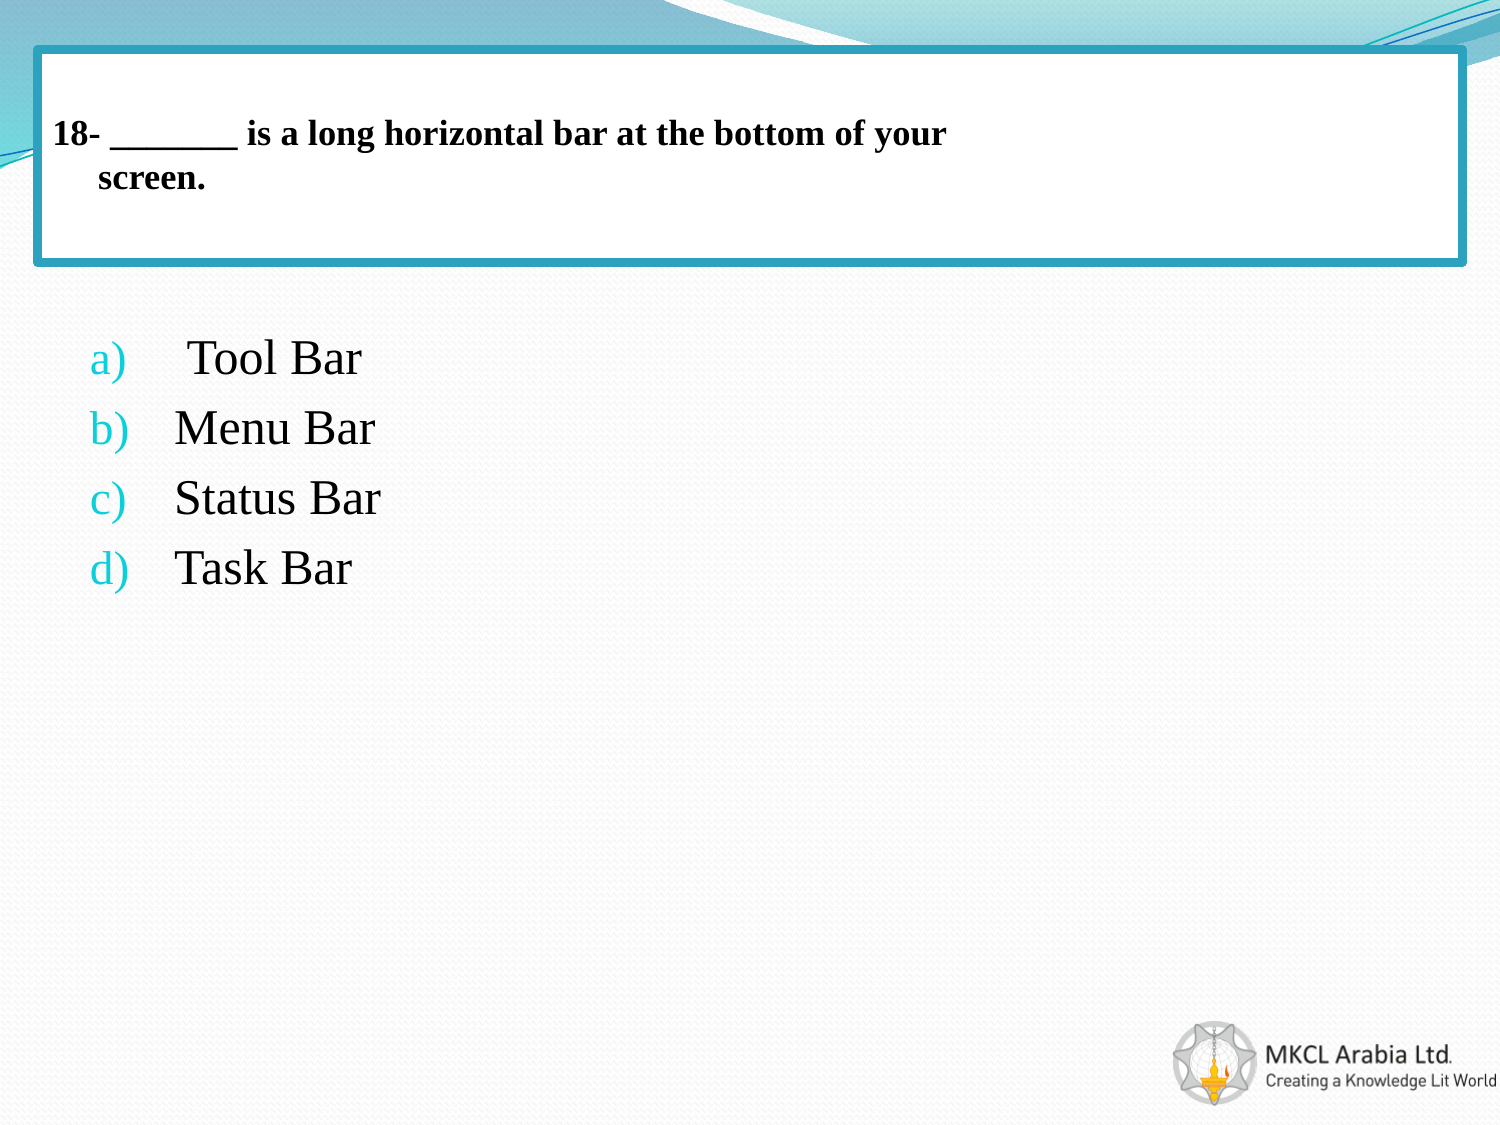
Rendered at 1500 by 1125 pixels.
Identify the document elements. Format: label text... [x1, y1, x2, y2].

list Tool Bar Menu Bar Status Bar Task Bar [75, 317, 1425, 1038]
title 18- _______ is a long horizontal bar at the bottom of your screen. [37, 62, 1388, 250]
picture [1172, 1021, 1496, 1106]
